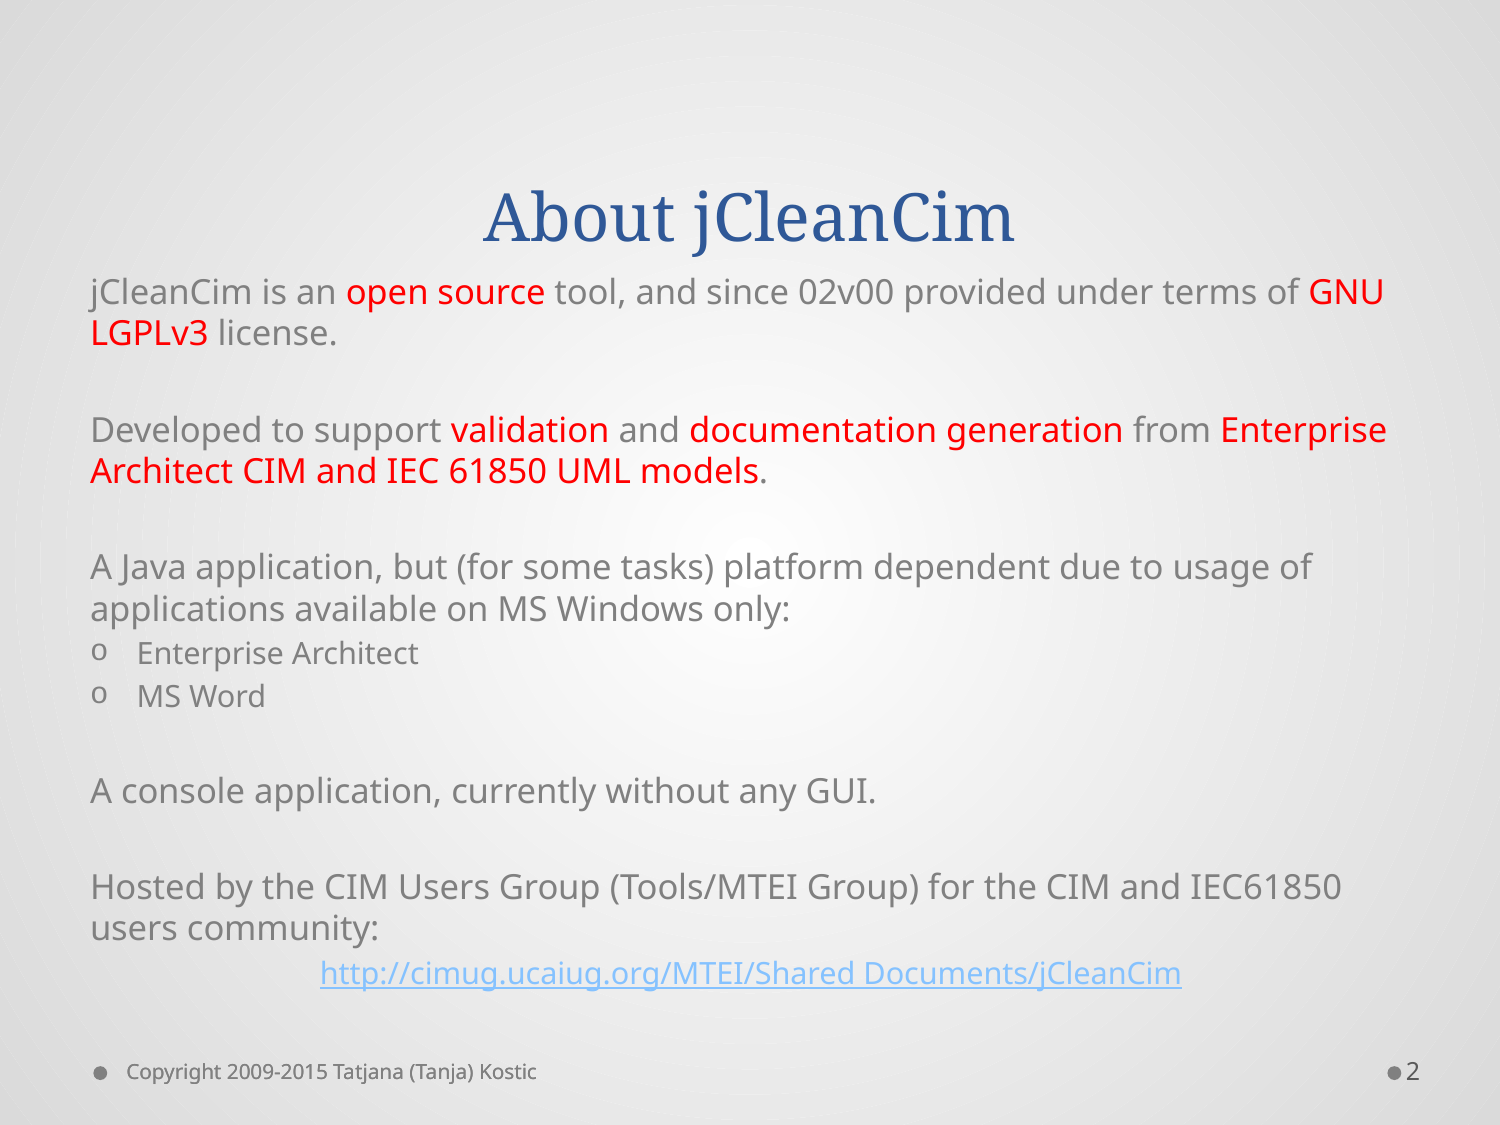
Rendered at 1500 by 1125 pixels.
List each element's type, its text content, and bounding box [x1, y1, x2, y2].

title About jCleanCim [75, 0, 1425, 262]
list jCleanCim is an open source tool, and since 02v00 provided under terms of GNU LGPLv3 license. Developed to support validation and documentation generation from Enterprise Architect CIM and IEC 61850 UML models. A Java application, but (for some tasks) platform dependent due to usage of applications available on MS Windows only: Enterprise Architect MS Word A console application, currently without any GUI. Hosted by the CIM Users Group (Tools/MTEI Group) for the CIM and IEC61850 users community: http://cimug.ucaiug.org/MTEI/Shared Documents/jCleanCim [75, 262, 1425, 1005]
slide_number 2 [1401, 1042, 1494, 1103]
